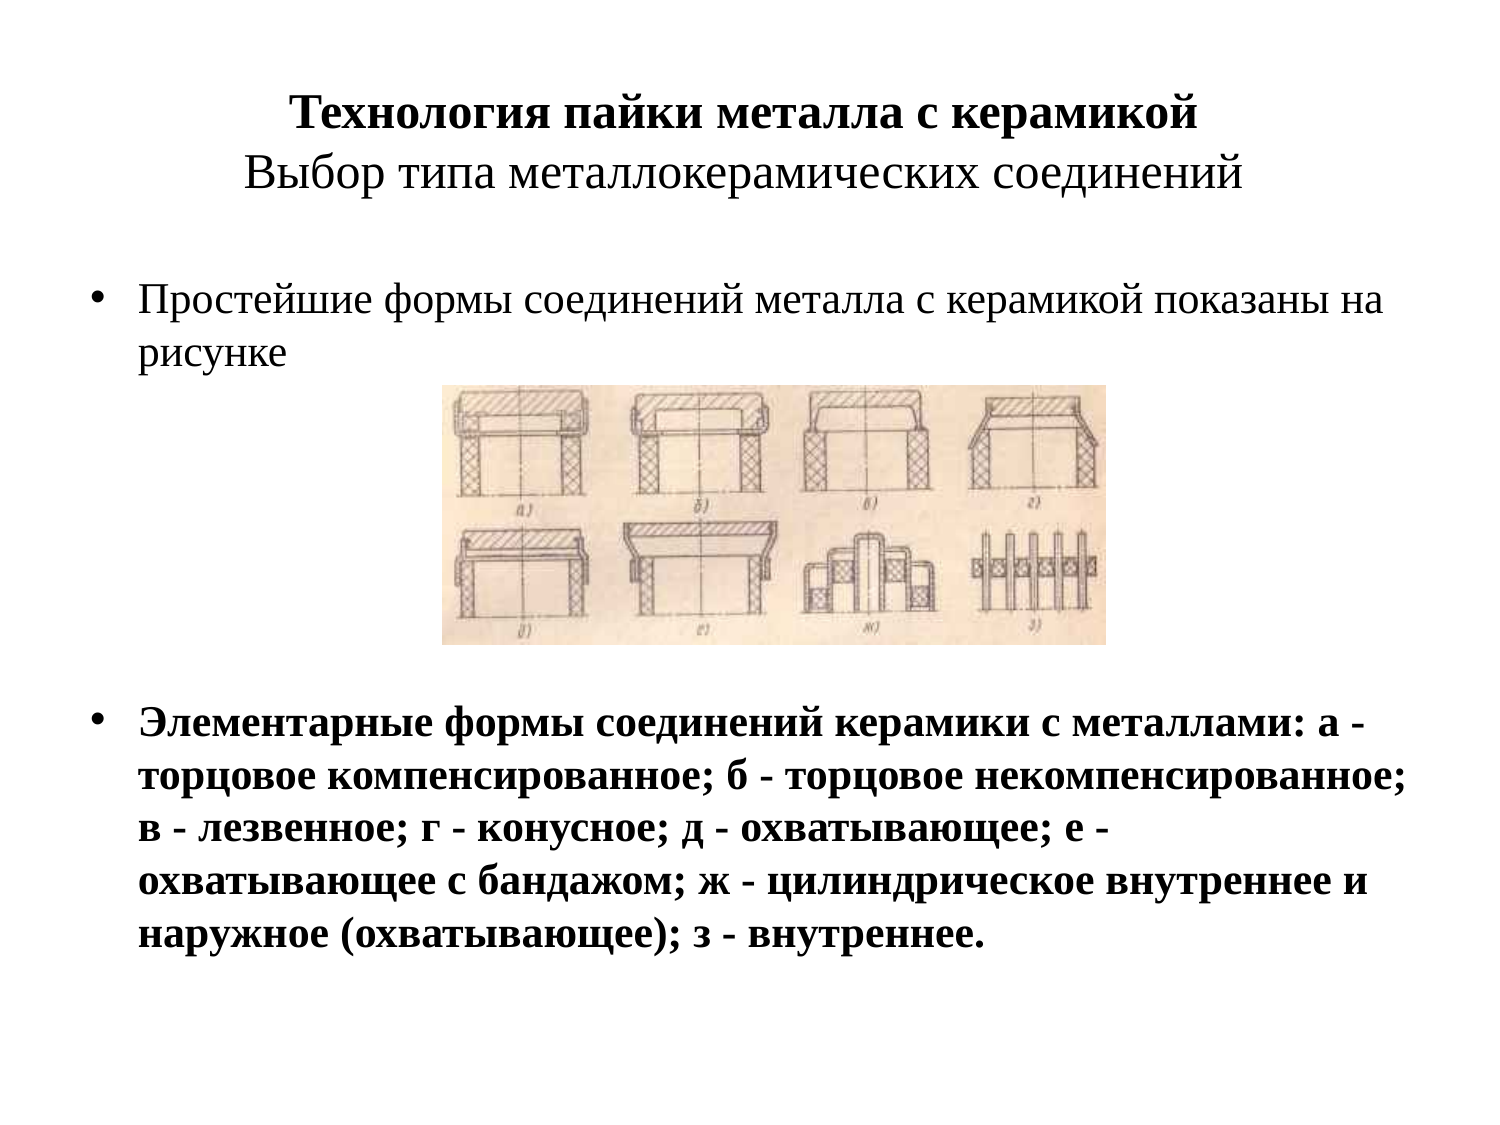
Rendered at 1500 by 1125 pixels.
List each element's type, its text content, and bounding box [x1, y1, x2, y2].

picture [442, 385, 1106, 645]
title Технология пайки металла с керамикой Выбор типа металлокерамических соединений [75, 45, 1425, 233]
list Простейшие формы соединений металла с керамикой показаны на рисунке Элементарные формы соединений керамики с металлами: а - торцовое компенсированное; б - торцовое некомпенсированное; в - лезвенное; г - конусное; д - охватывающее; е - охватывающее с бандажом; ж - цилиндрическое внутреннее и наружное (охватывающее); з - внутреннее. [75, 262, 1425, 1005]
